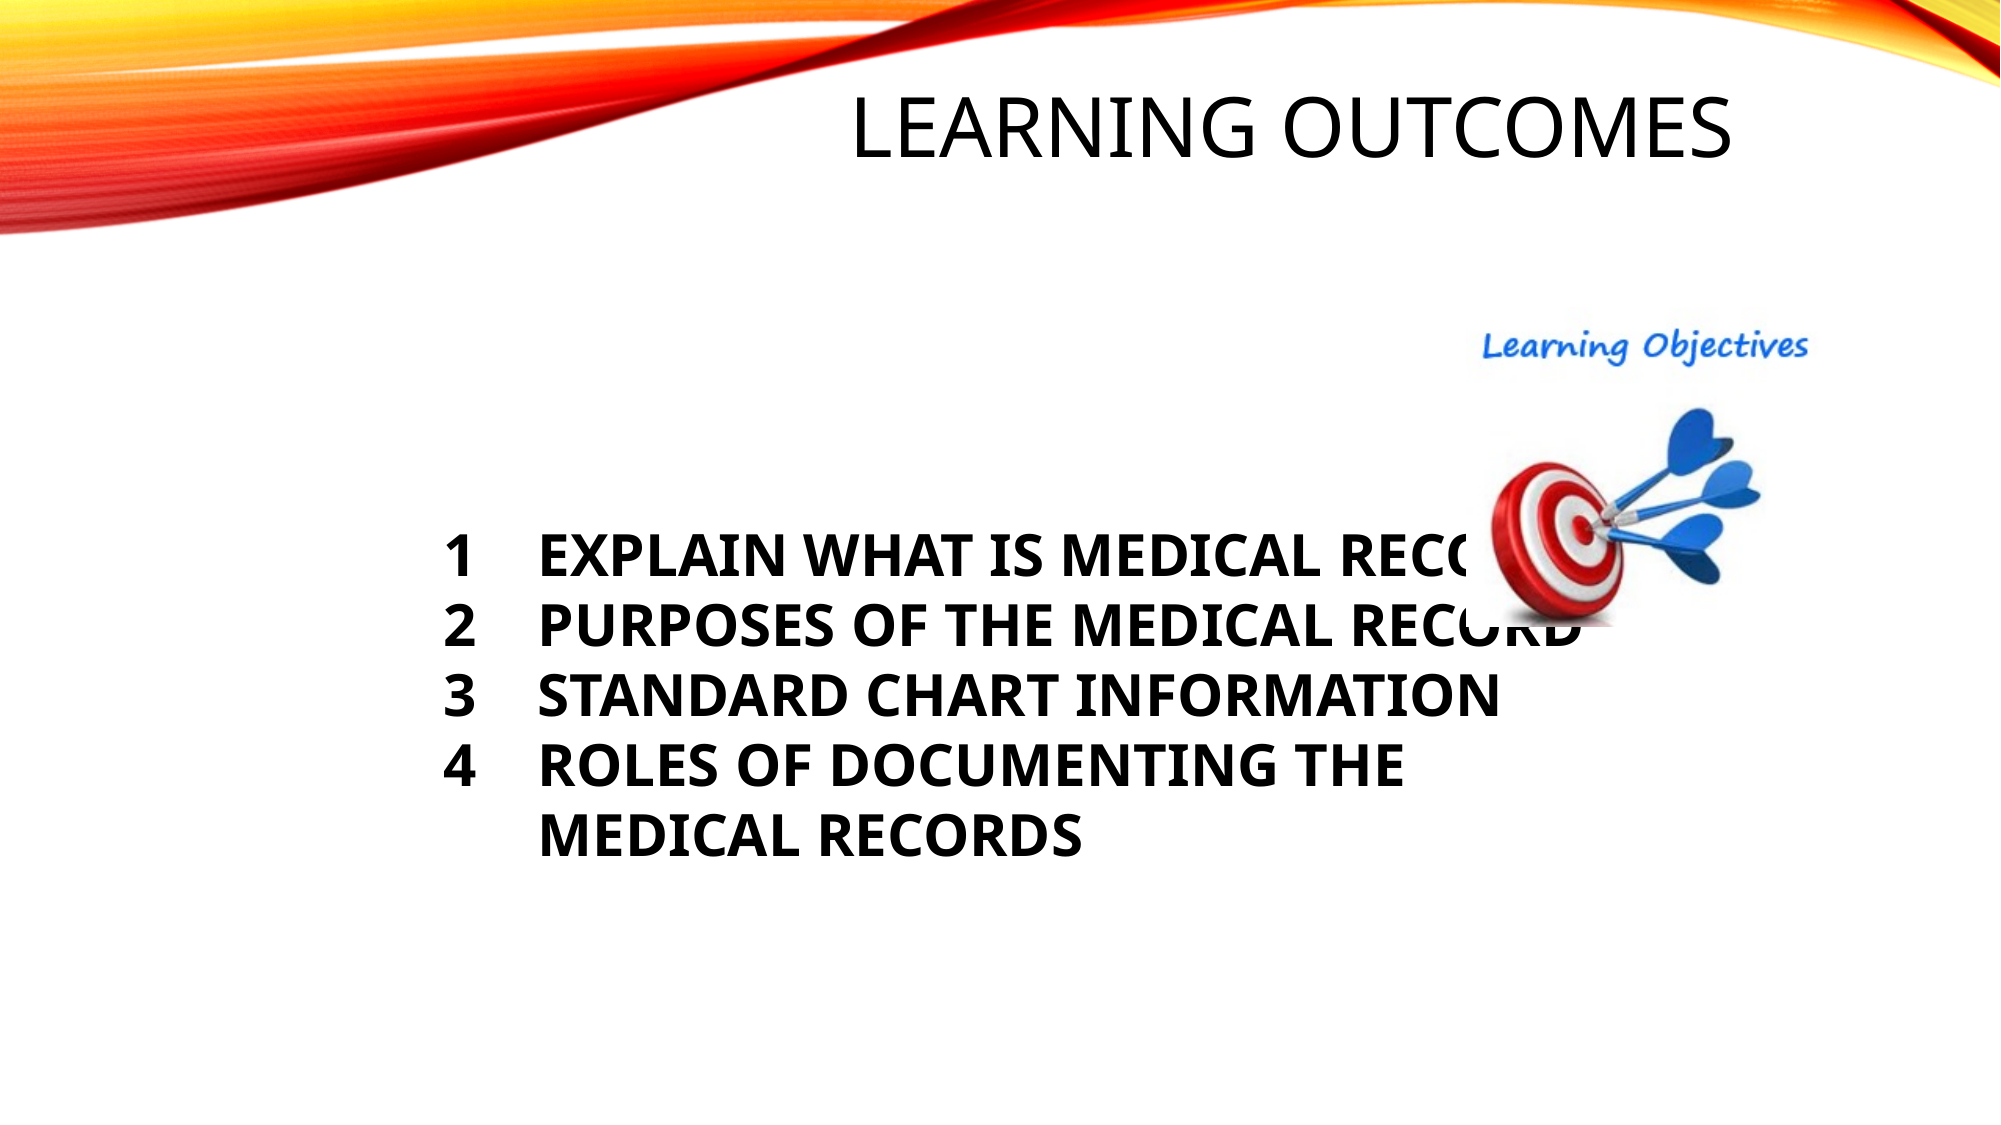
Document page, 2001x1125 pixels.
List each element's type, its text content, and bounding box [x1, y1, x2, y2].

picture [0, 0, 2000, 237]
title Learning Outcomes [575, 30, 1750, 231]
picture [1465, 307, 1828, 627]
text_box [324, 0, 1750, 188]
text_box Explain WHAT IS MEDICAL RECORD ? Purposes of the medical record Standard Chart Information Roles of Documenting the Medical Records [428, 510, 1647, 1016]
